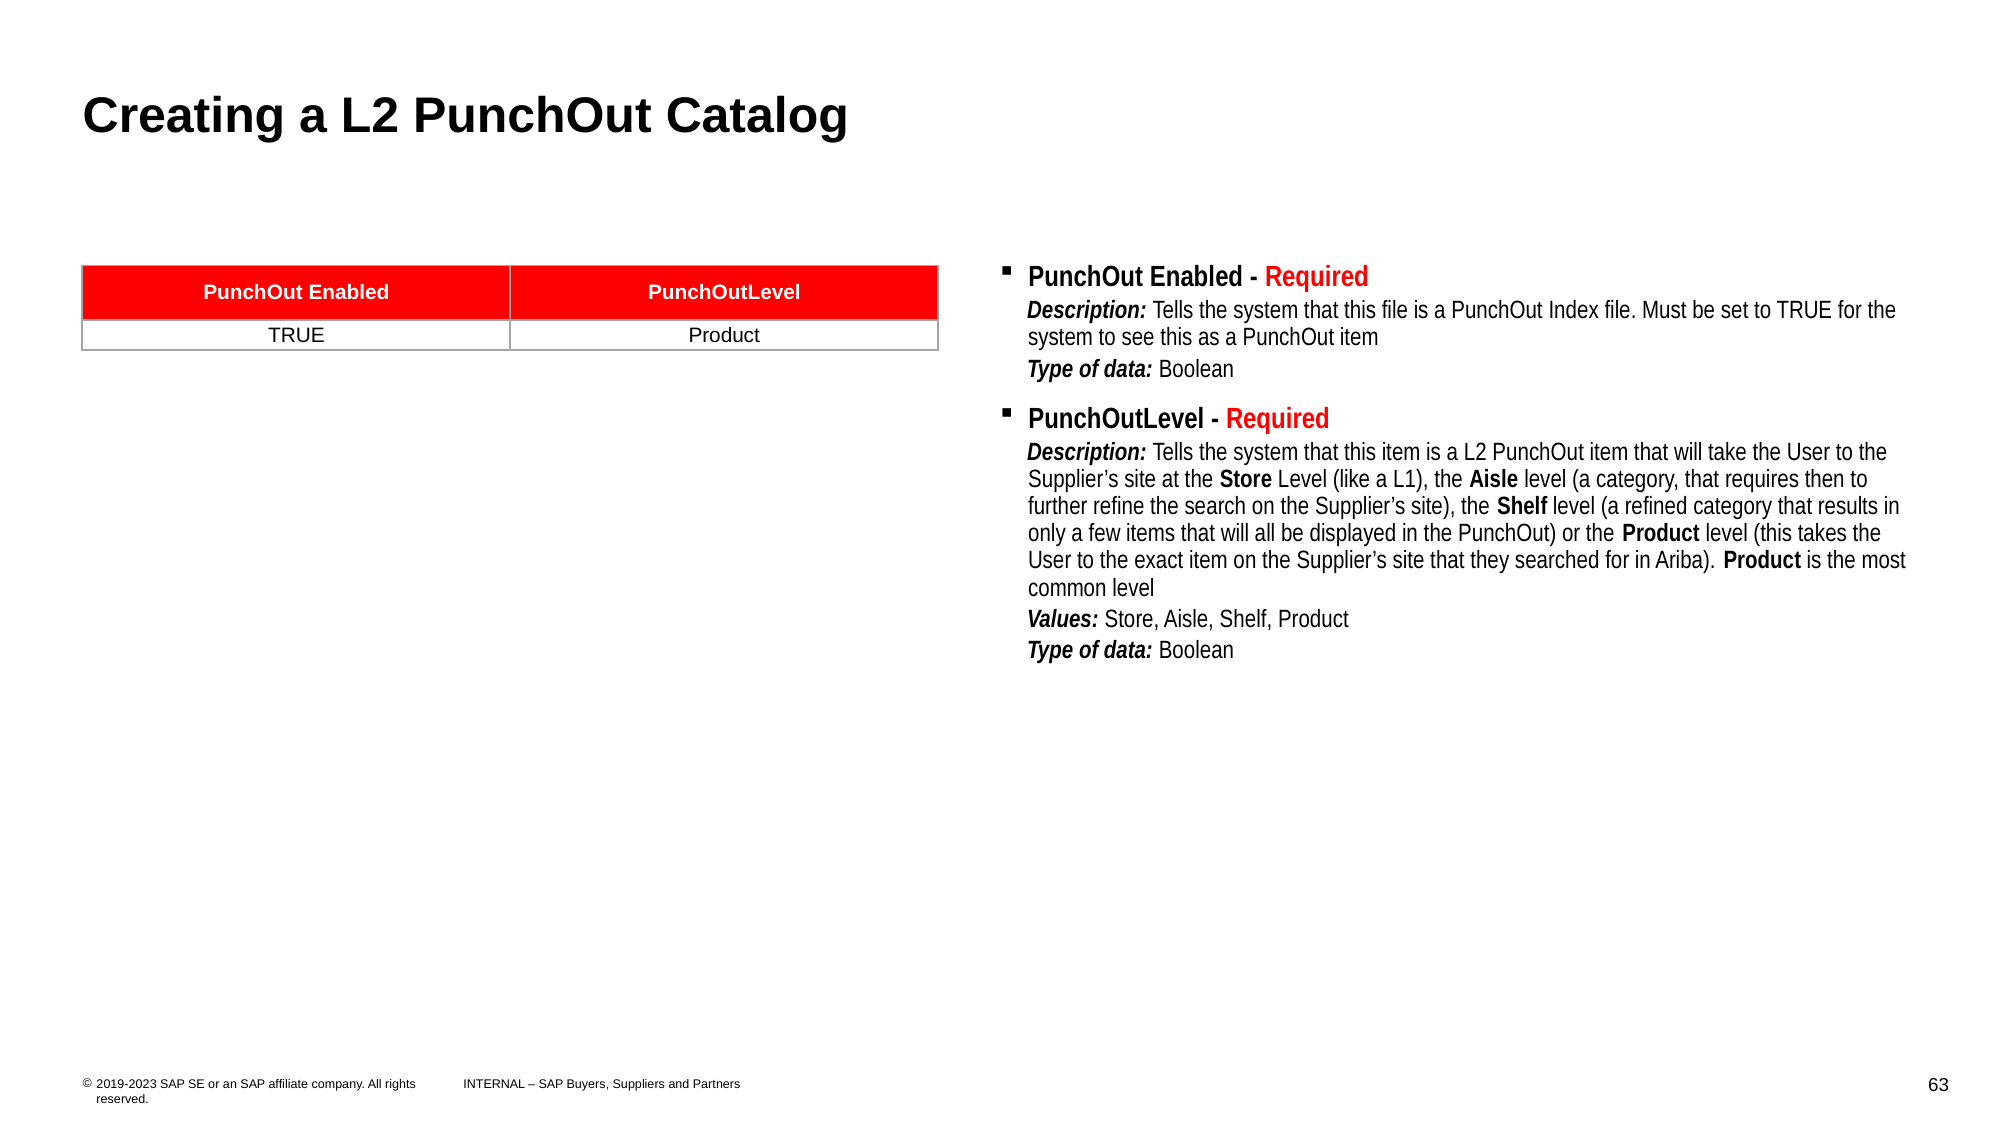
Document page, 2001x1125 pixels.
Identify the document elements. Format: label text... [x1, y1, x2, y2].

text_box PunchOut Enabled - Required Description: Tells the system that this file is a PunchOut Index file. Must be set to TRUE for the system to see this as a PunchOut item Type of data: Boolean PunchOutLevel - Required Description: Tells the system that this item is a L2 PunchOut item that will take the User to the Supplier’s site at the Store Level (like a L1), the Aisle level (a category, that requires then to further refine the search on the Supplier’s site), the Shelf level (a refined category that results in only a few items that will all be displayed in the PunchOut) or the Product level (this takes the User to the exact item on the Supplier’s site that they searched for in Ariba). Product is the most common level Values: Store, Aisle, Shelf, Product Type of data: Boolean [1000, 265, 1918, 741]
table_cell Product [511, 321, 937, 349]
title Creating a L2 PunchOut Catalog [82, 82, 1918, 144]
table_header PunchOutLevel [511, 266, 937, 319]
table_header PunchOut Enabled [83, 266, 509, 319]
table_cell TRUE [83, 321, 509, 349]
